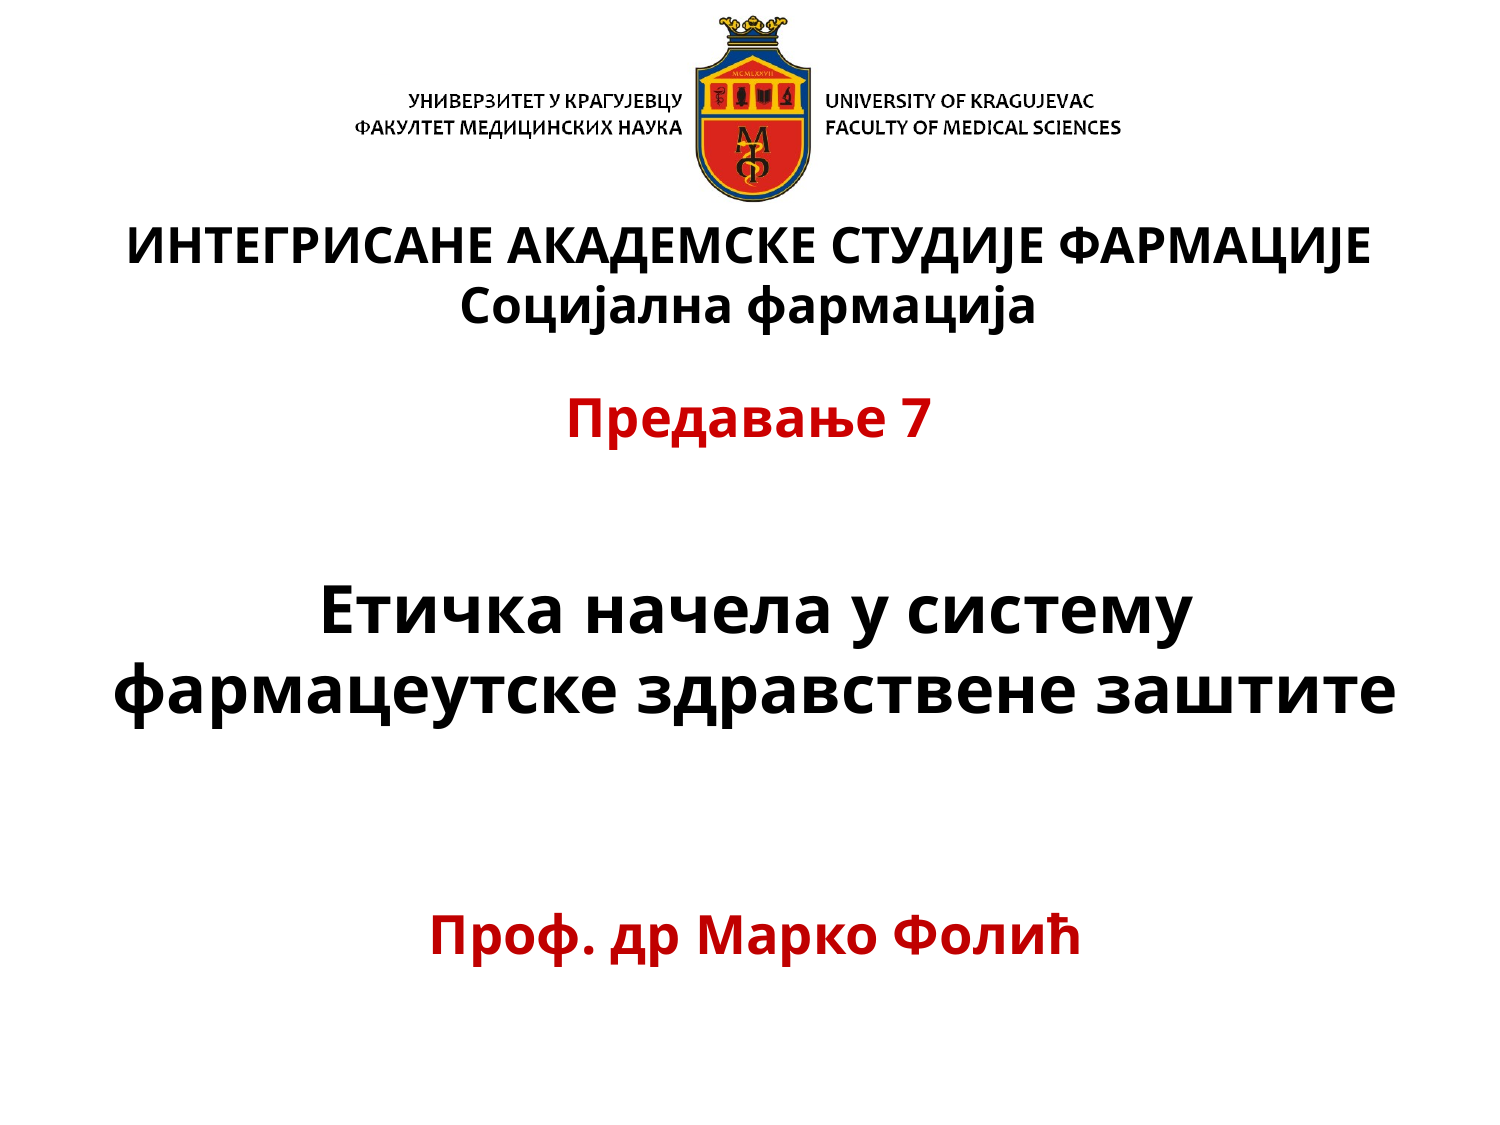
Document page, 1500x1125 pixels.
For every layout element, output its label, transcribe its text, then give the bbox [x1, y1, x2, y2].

subtitle Етичка начела у систему фармацеутске здравствене заштите Проф. др Марко Фолић [76, 559, 1436, 1000]
picture [324, 11, 1152, 208]
title ИНТЕГРИСАНЕ АКАДЕМСКЕ СТУДИЈЕ ФАРМАЦИЈЕ Социјална фармација Предавање 7 [74, 231, 1424, 457]
